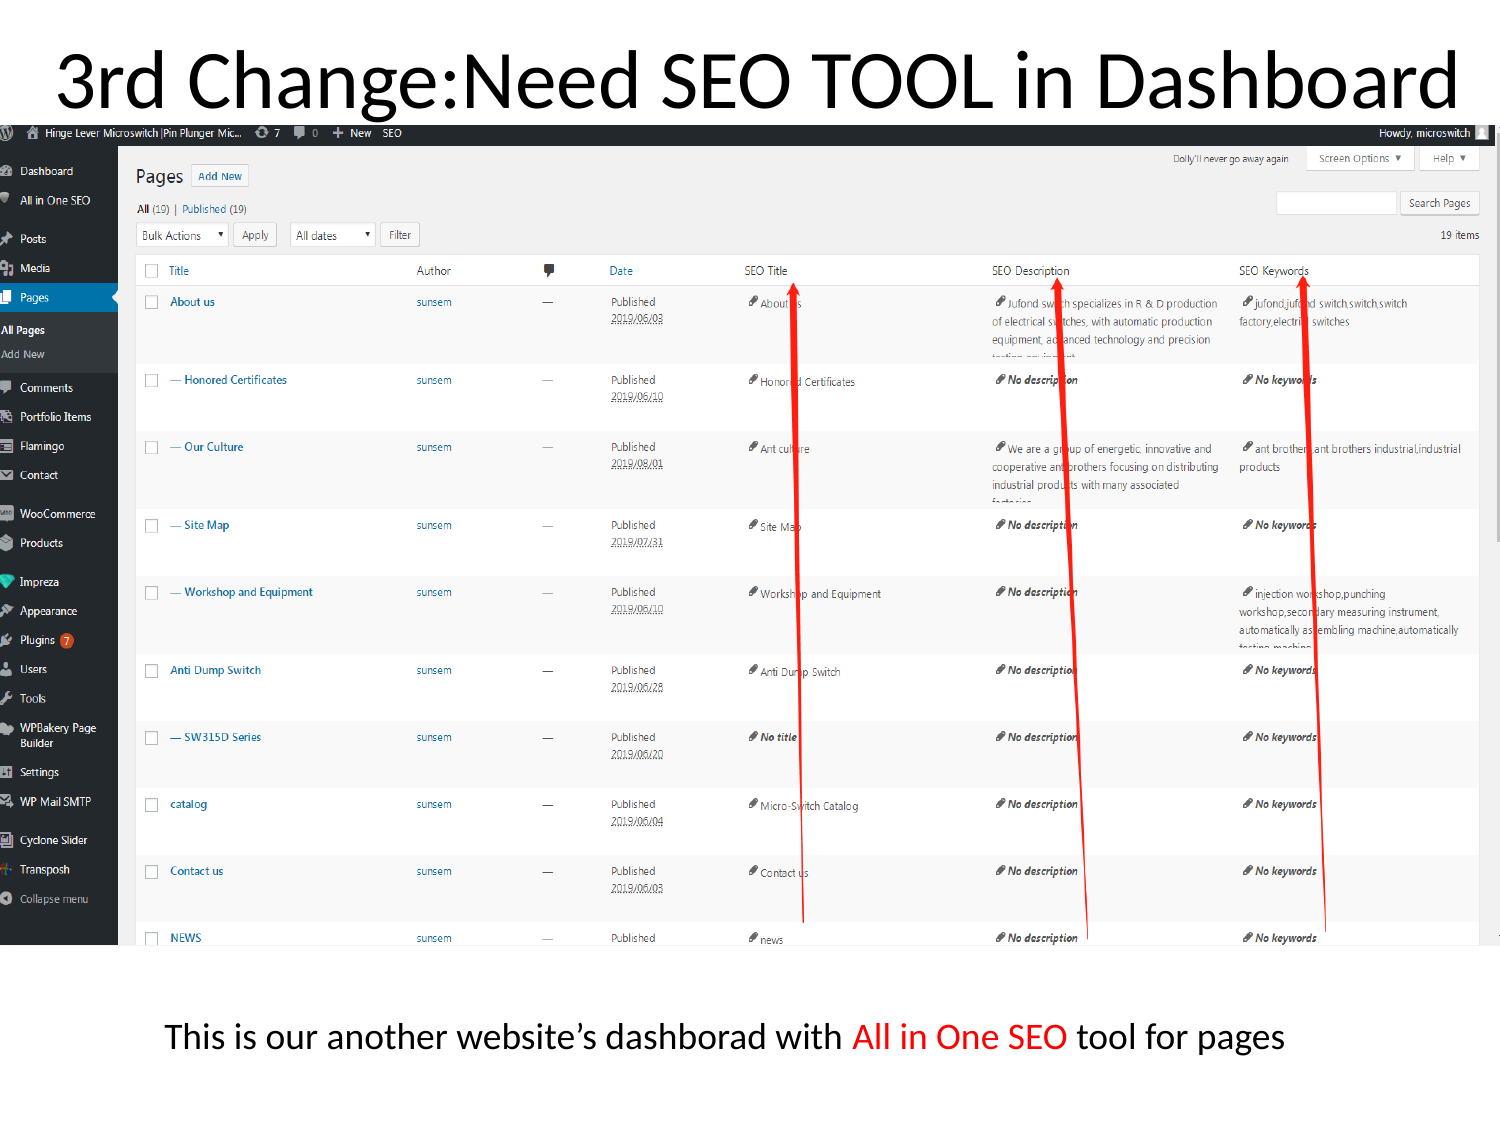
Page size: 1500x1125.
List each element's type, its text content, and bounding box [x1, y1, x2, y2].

text_box This is our another website’s dashborad with All in One SEO tool for pages [149, 1004, 1301, 1065]
picture [0, 291, 11, 303]
picture [0, 125, 1500, 947]
title 3rd Change:Need SEO TOOL in Dashboard [0, 0, 1500, 123]
